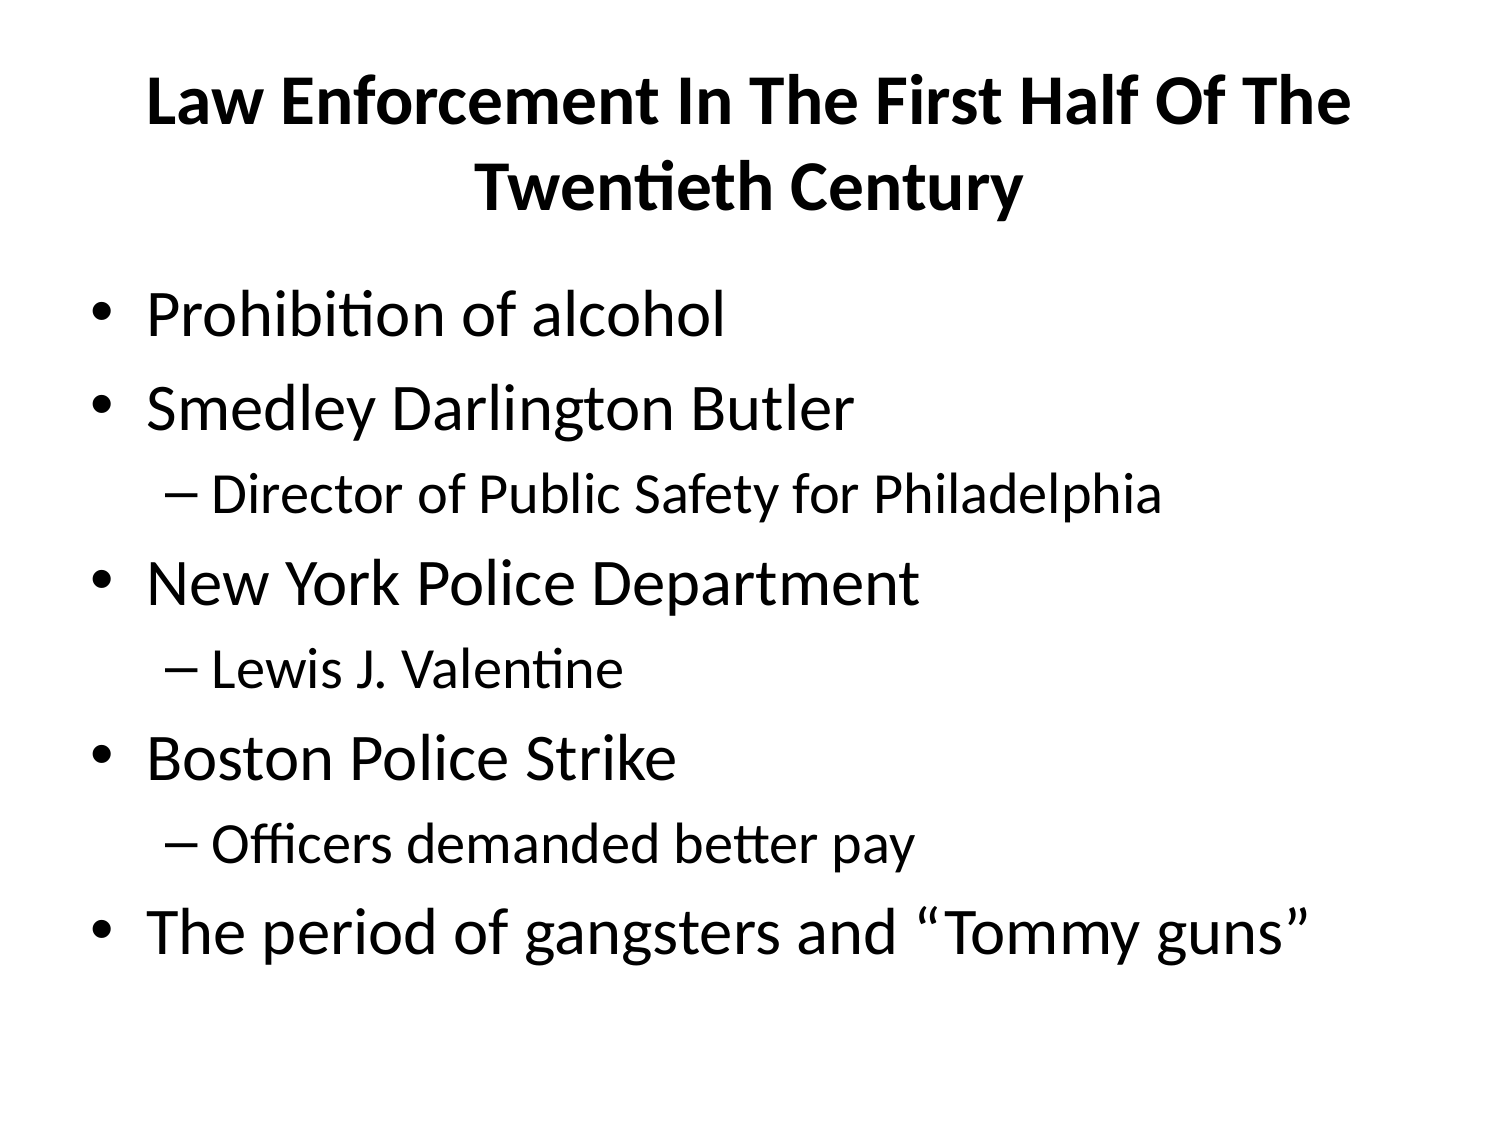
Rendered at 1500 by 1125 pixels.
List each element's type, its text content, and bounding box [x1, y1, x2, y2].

title Law Enforcement In The First Half Of The Twentieth Century [75, 45, 1425, 233]
list Prohibition of alcohol Smedley Darlington Butler Director of Public Safety for Philadelphia New York Police Department Lewis J. Valentine Boston Police Strike Officers demanded better pay The period of gangsters and “Tommy guns” [75, 262, 1425, 1005]
